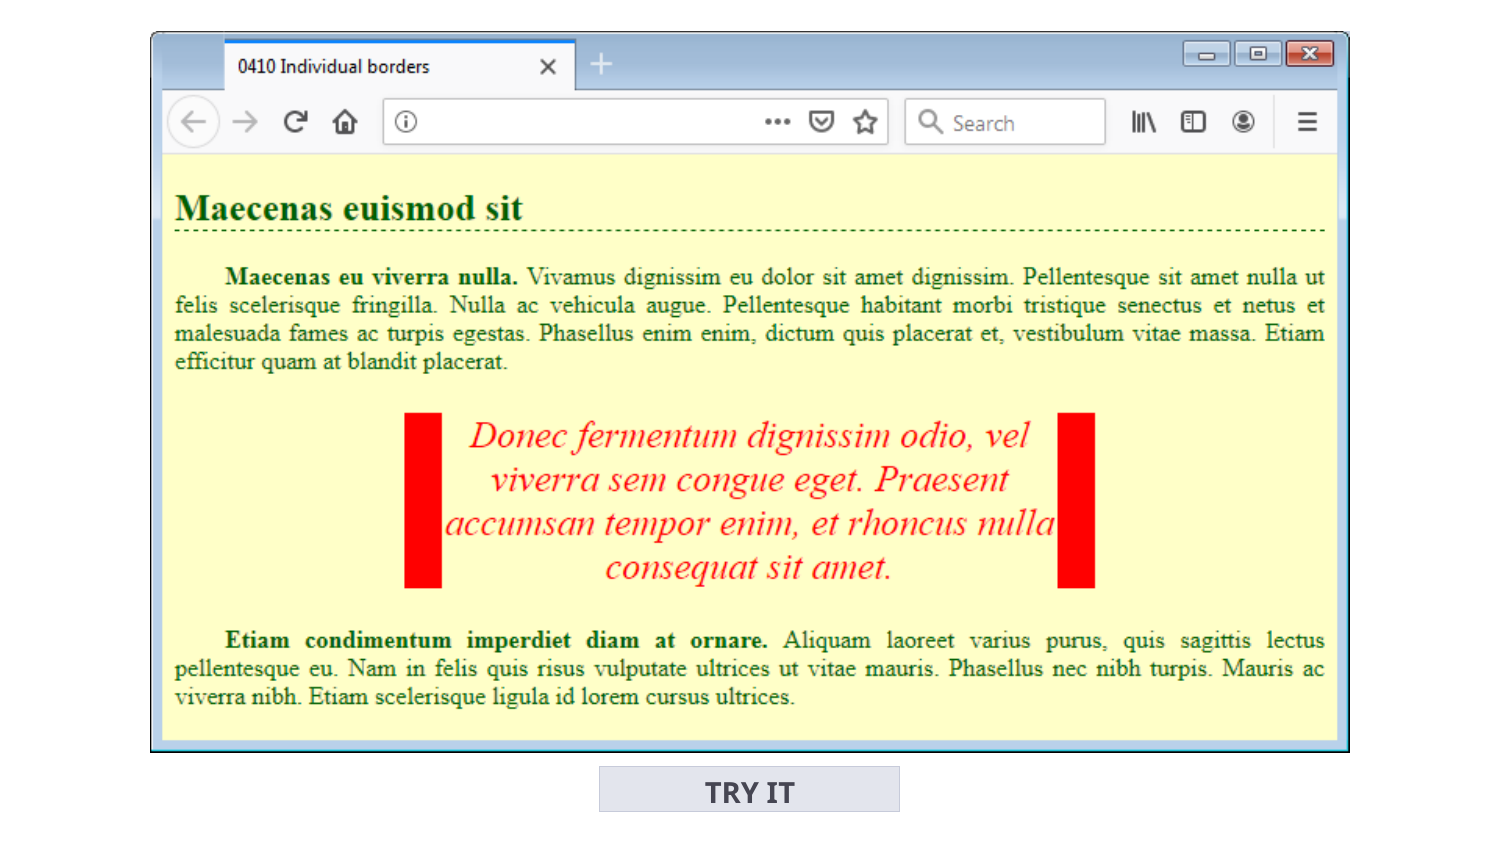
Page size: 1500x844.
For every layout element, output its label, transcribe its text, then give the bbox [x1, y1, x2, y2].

text_box TRY IT [599, 766, 900, 812]
picture [149, 31, 1351, 753]
